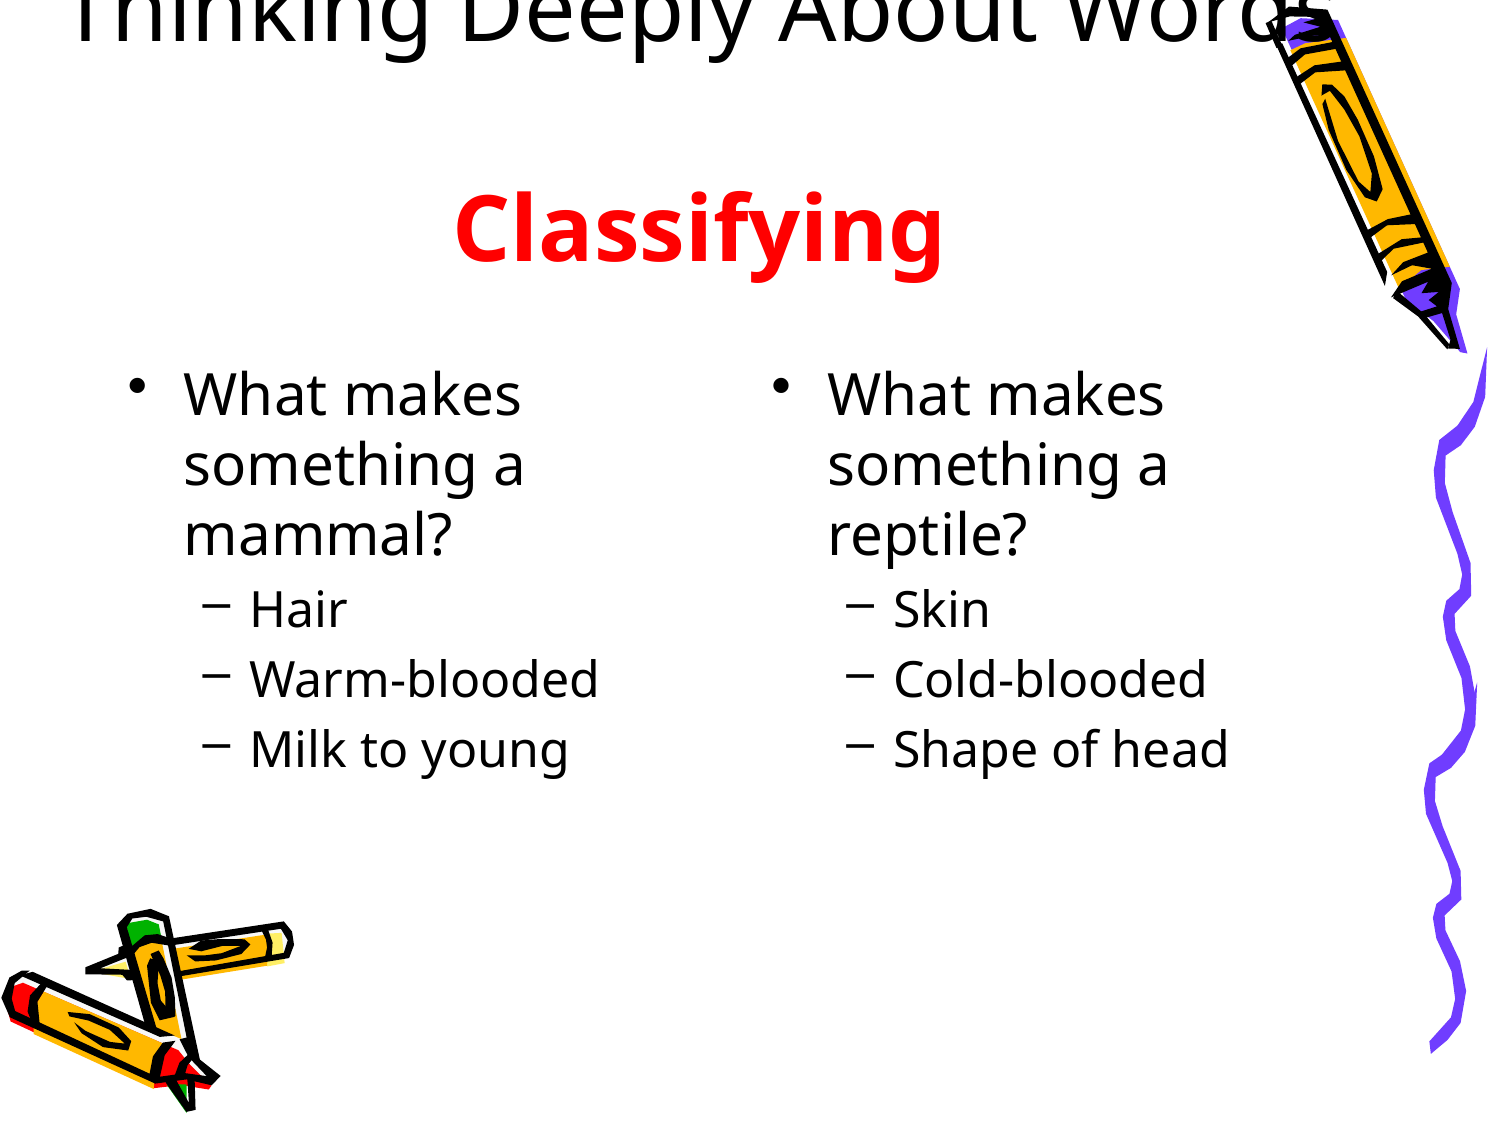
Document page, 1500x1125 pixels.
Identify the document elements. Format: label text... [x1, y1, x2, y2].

list What makes something a reptile? Skin Cold-blooded Shape of head [755, 349, 1376, 951]
title Thinking Deeply About Words Classifying [37, 24, 1363, 288]
list What makes something a mammal? Hair Warm-blooded Milk to young [112, 349, 732, 951]
